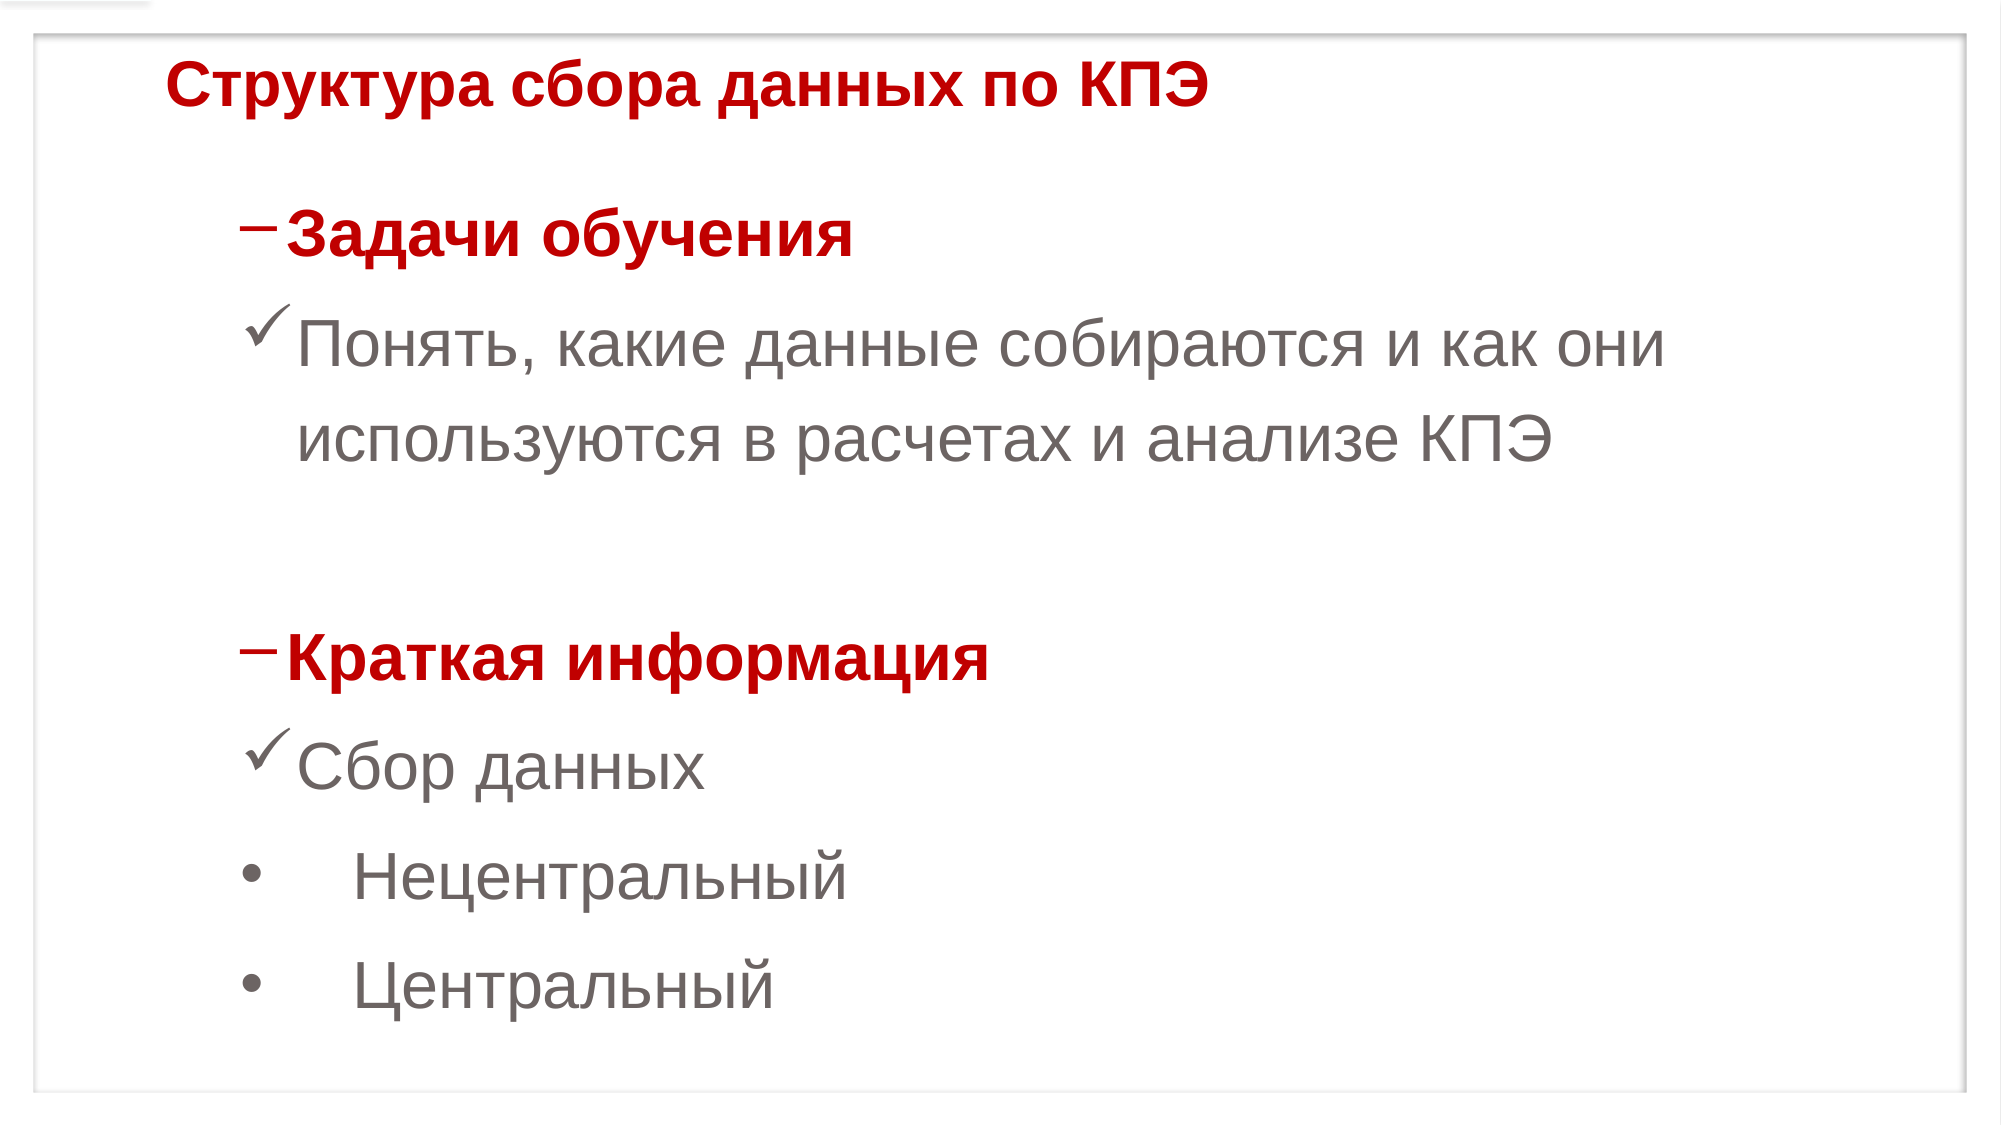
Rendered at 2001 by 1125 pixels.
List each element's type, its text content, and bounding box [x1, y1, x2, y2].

title Структура сбора данных по КПЭ [150, 31, 1851, 127]
list Задачи обучения Понять, какие данные собираются и как они используются в расчетах и анализе КПЭ Краткая информация Сбор данных Нецентральный Центральный [150, 166, 1850, 1058]
